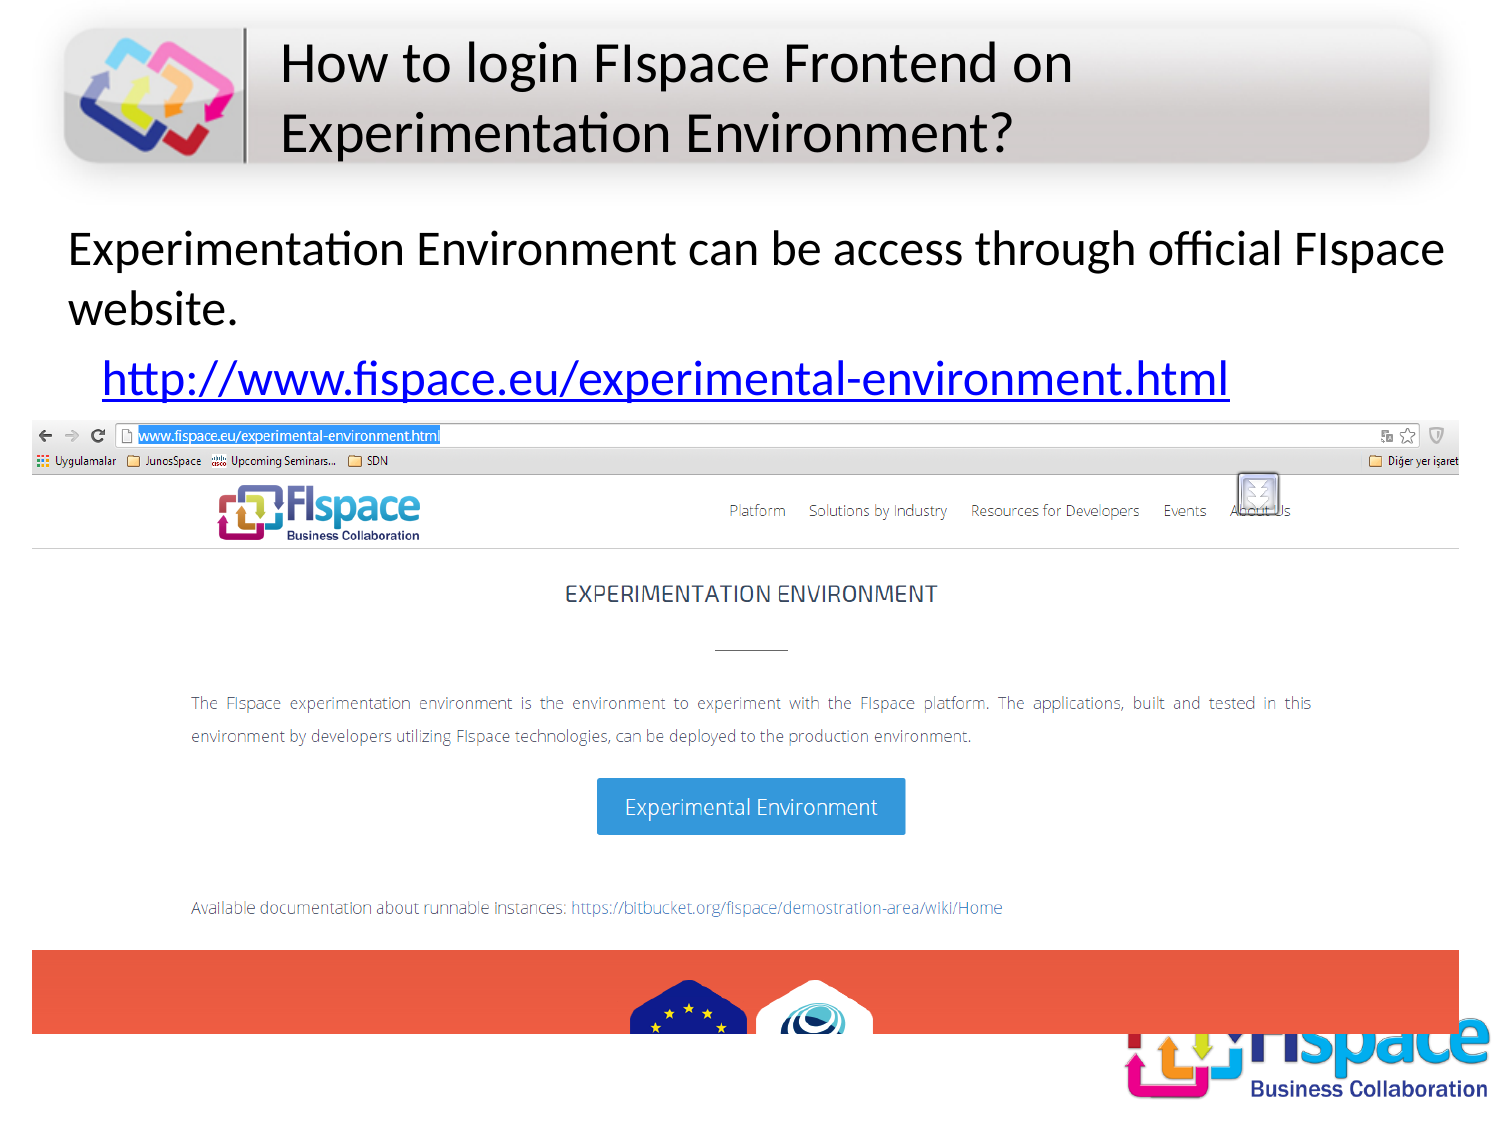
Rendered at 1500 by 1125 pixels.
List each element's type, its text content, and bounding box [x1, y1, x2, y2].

picture [0, 0, 1500, 253]
picture [31, 420, 1496, 1101]
title How to login FIspace Frontend on Experimentation Environment? [265, 39, 1405, 149]
text_box Experimentation Environment can be access through official FIspace website. http://www.fispace.eu/experimental-environment.html , [53, 208, 1500, 928]
